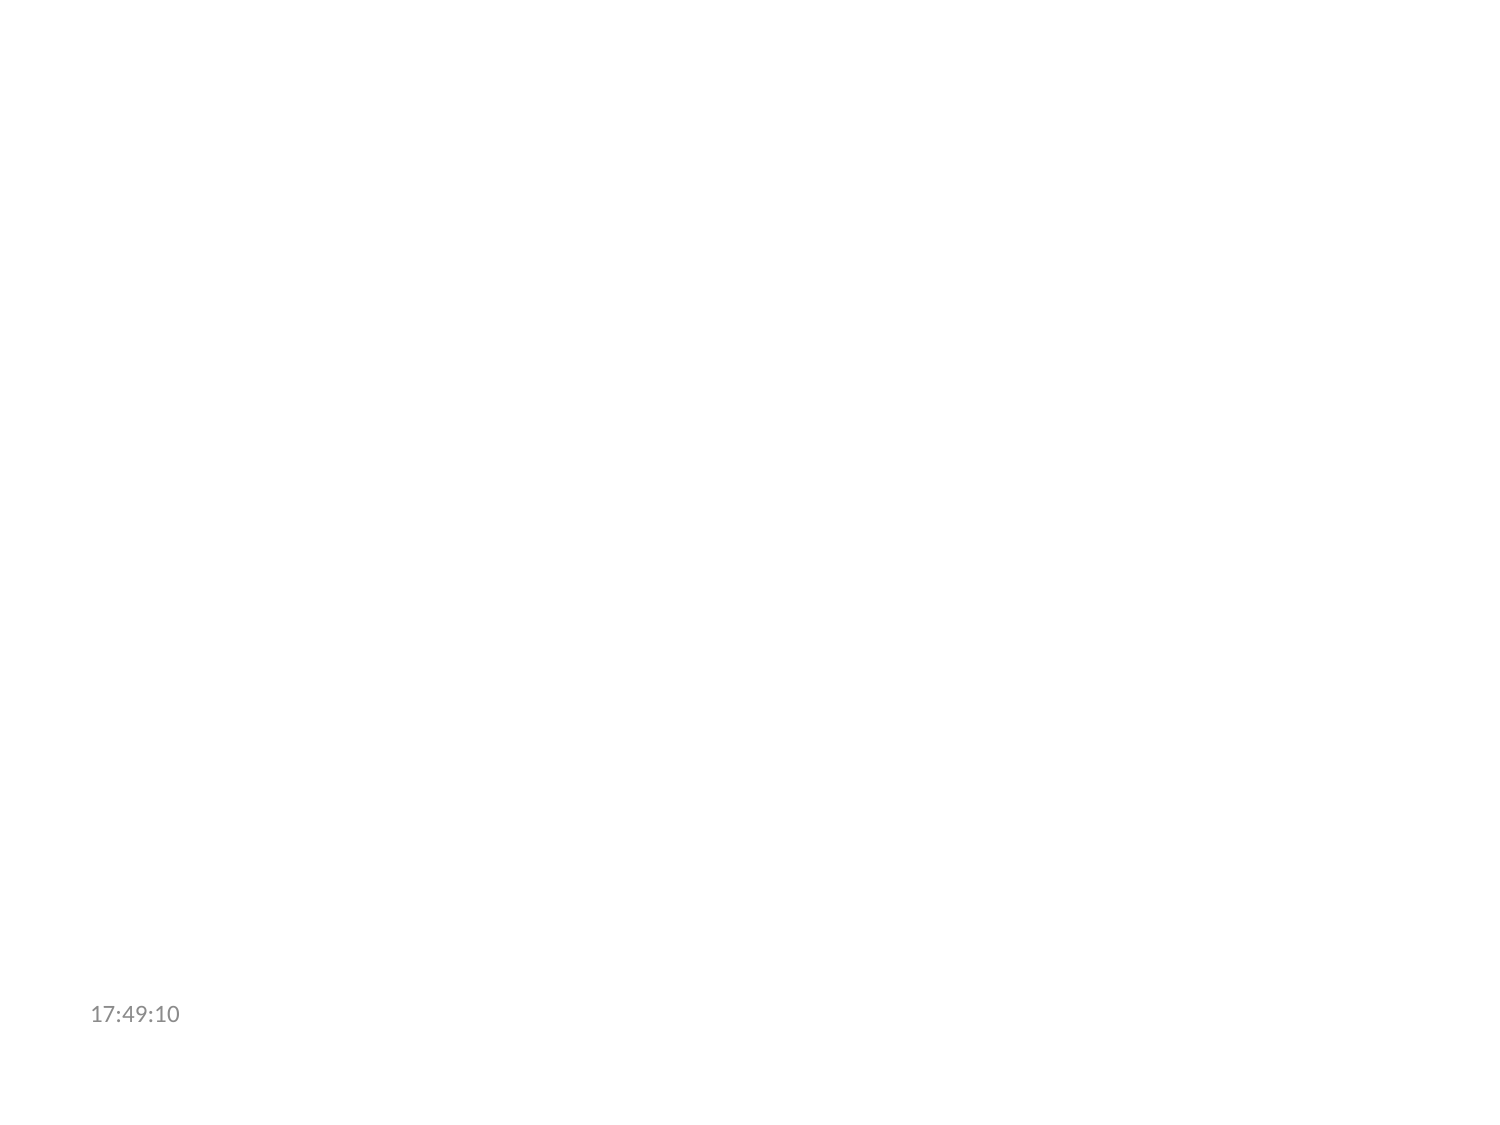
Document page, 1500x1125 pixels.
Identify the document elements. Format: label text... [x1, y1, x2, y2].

text_box 15:35:09 [75, 982, 425, 1043]
